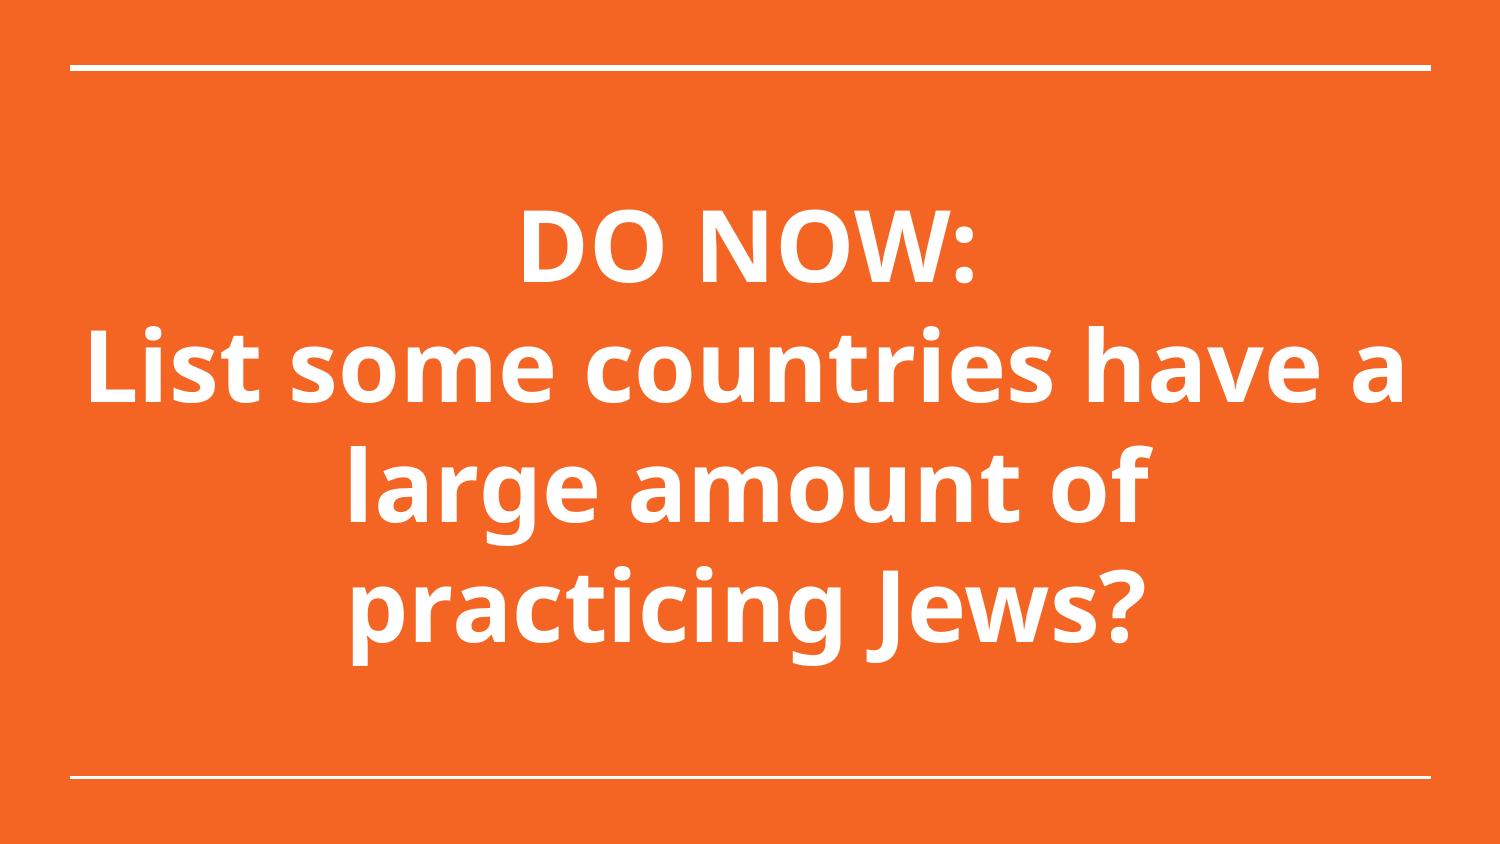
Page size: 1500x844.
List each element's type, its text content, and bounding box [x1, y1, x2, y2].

title DO NOW: List some countries have a large amount of practicing Jews? [66, 296, 1428, 550]
